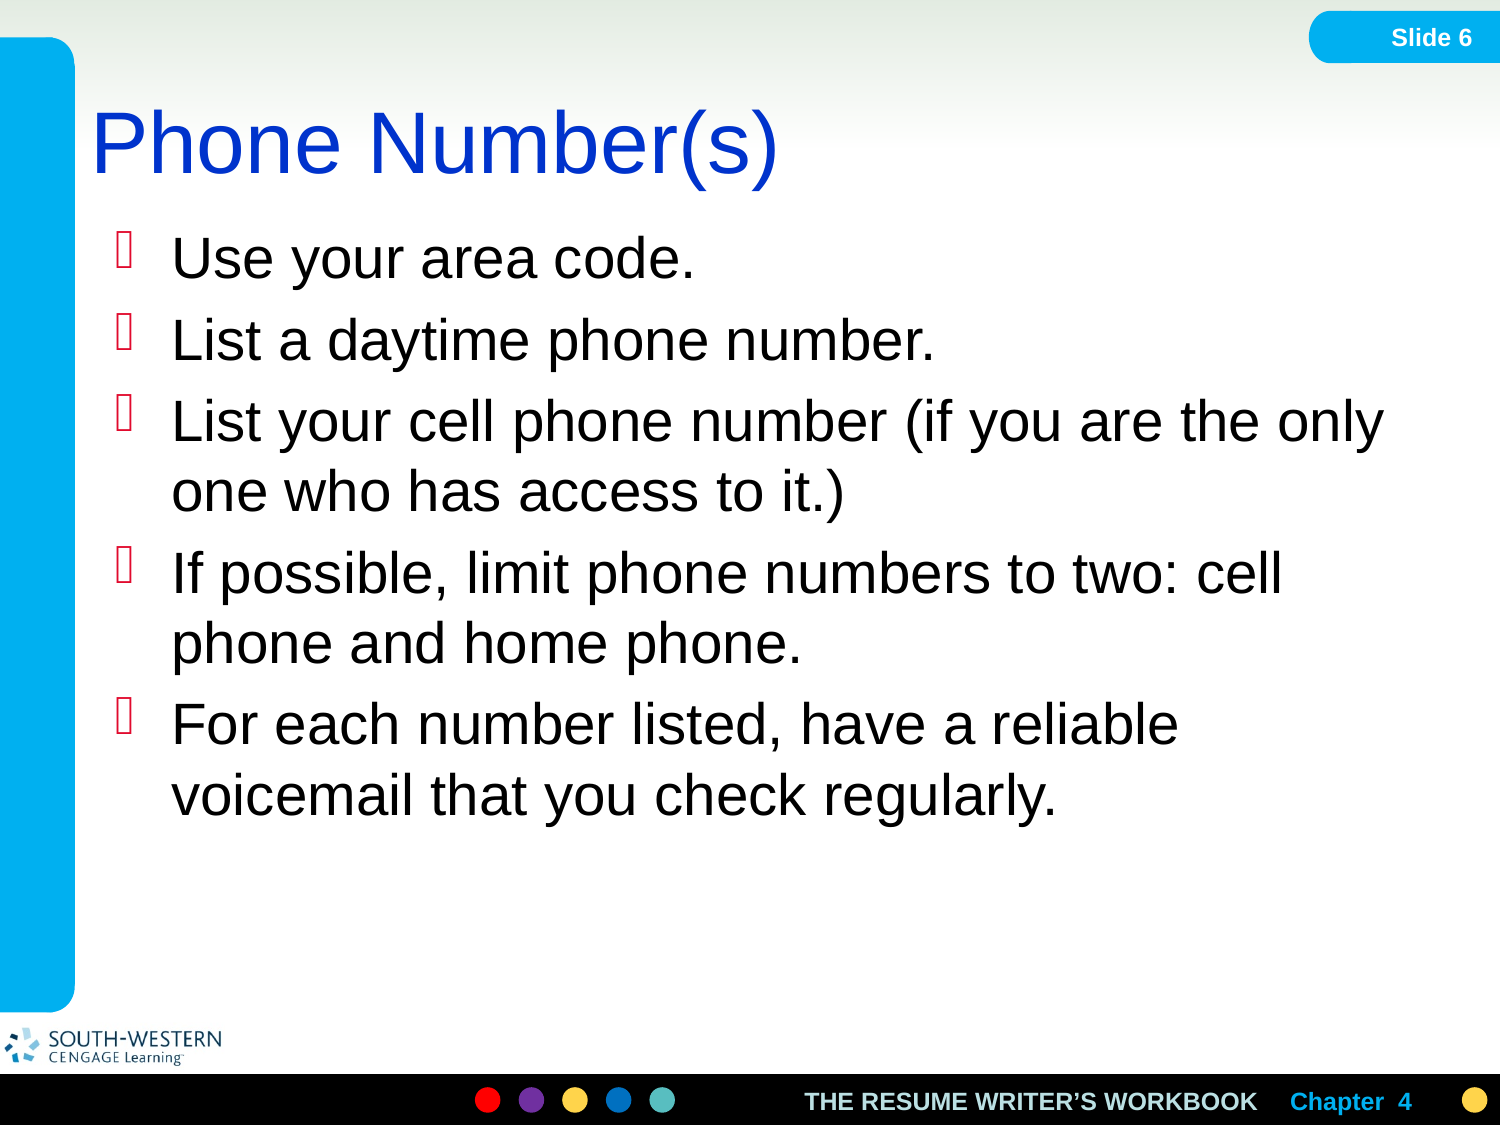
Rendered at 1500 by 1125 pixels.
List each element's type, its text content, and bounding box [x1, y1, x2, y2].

picture [0, 1022, 225, 1073]
list Use your area code. List a daytime phone number. List your cell phone number (if you are the only one who has access to it.) If possible, limit phone numbers to two: cell phone and home phone. For each number listed, have a reliable voicemail that you check regularly. [99, 212, 1451, 956]
footer Chapter 4 [1274, 1075, 1476, 1125]
title Phone Number(s) [74, 44, 1426, 233]
slide_number Slide 6 [1312, 13, 1488, 93]
